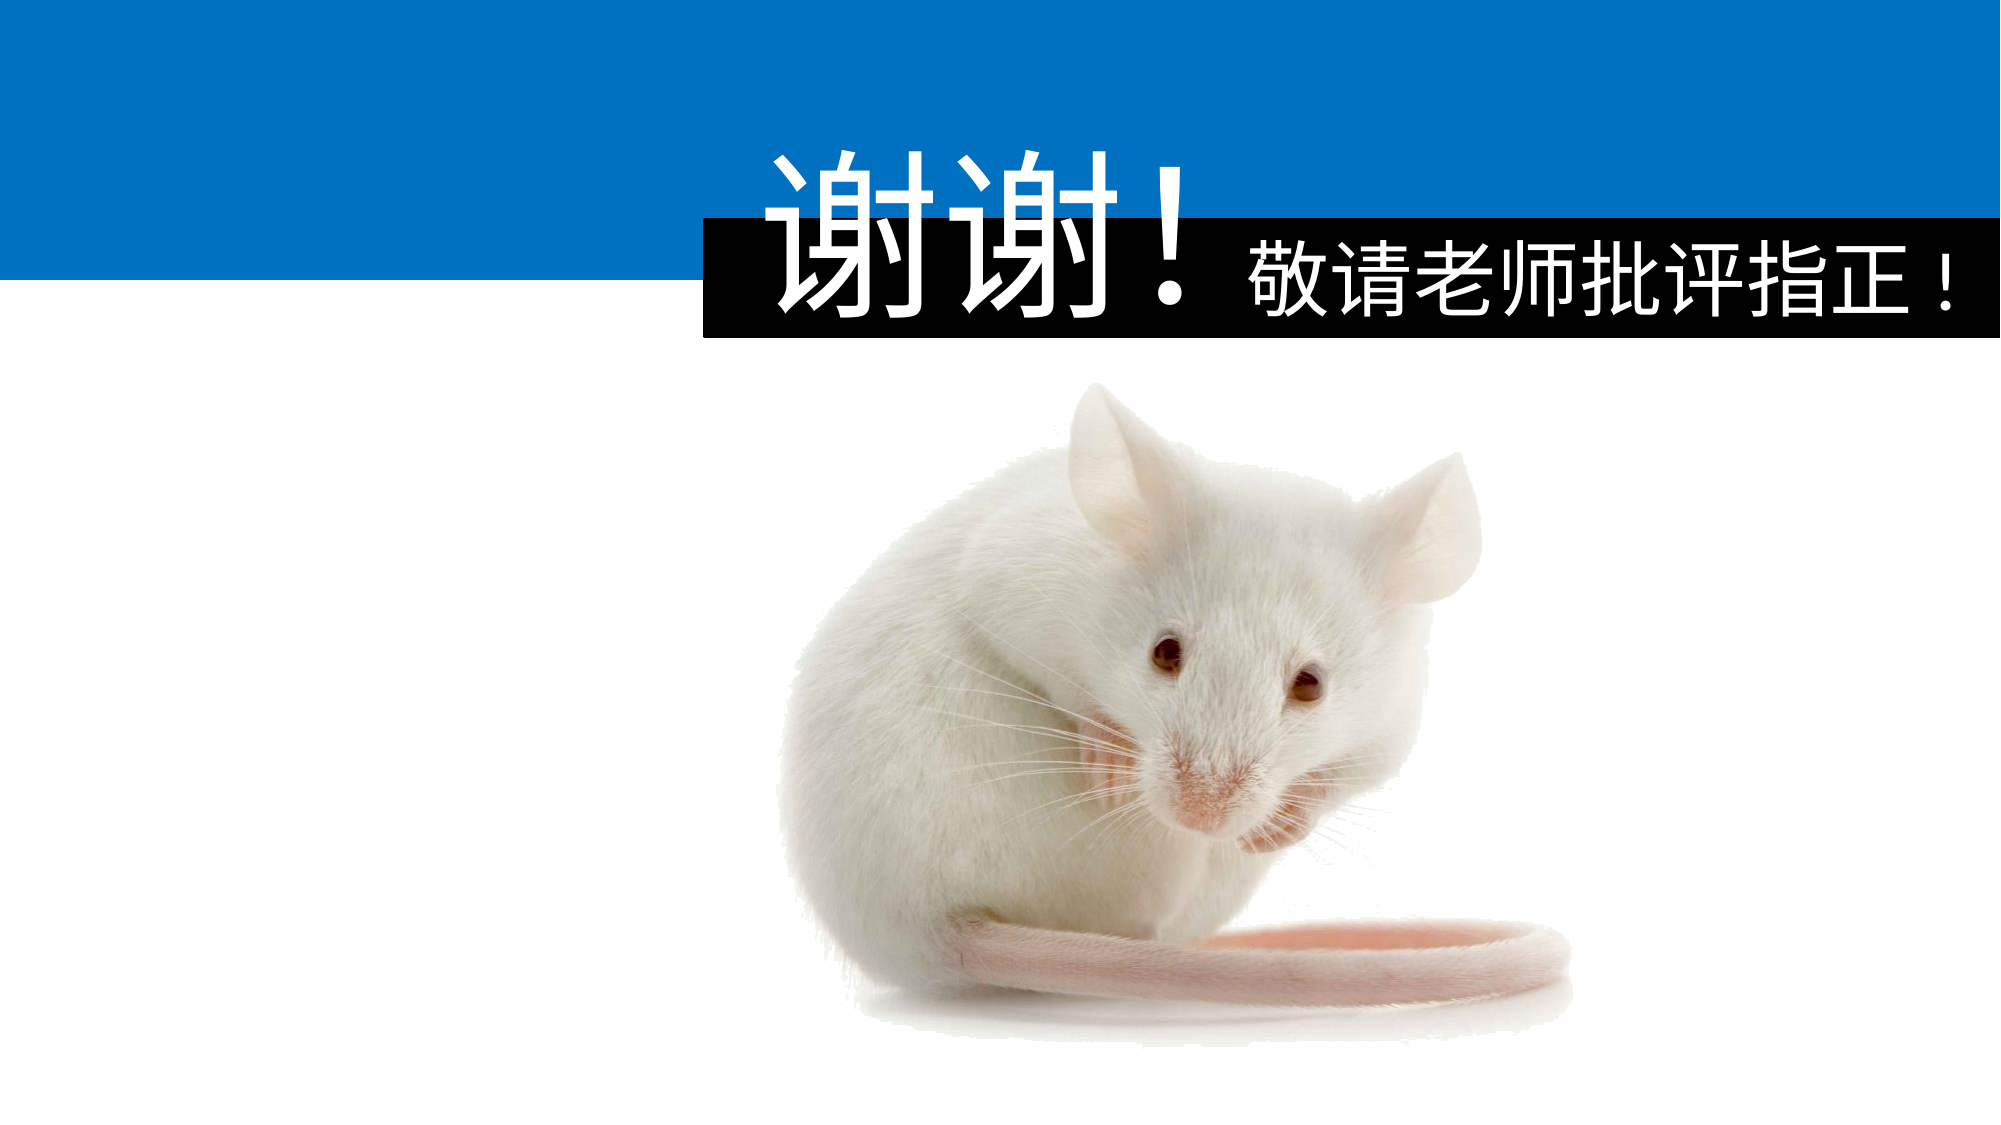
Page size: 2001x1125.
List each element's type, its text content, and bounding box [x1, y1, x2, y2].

text_box 敬请老师批评指正! [1231, 219, 1975, 335]
picture [704, 225, 1639, 1125]
text_box [1323, 218, 2000, 338]
text_box 谢谢！ [743, 113, 1323, 224]
text_box [0, 0, 2000, 280]
text_box [703, 218, 743, 225]
